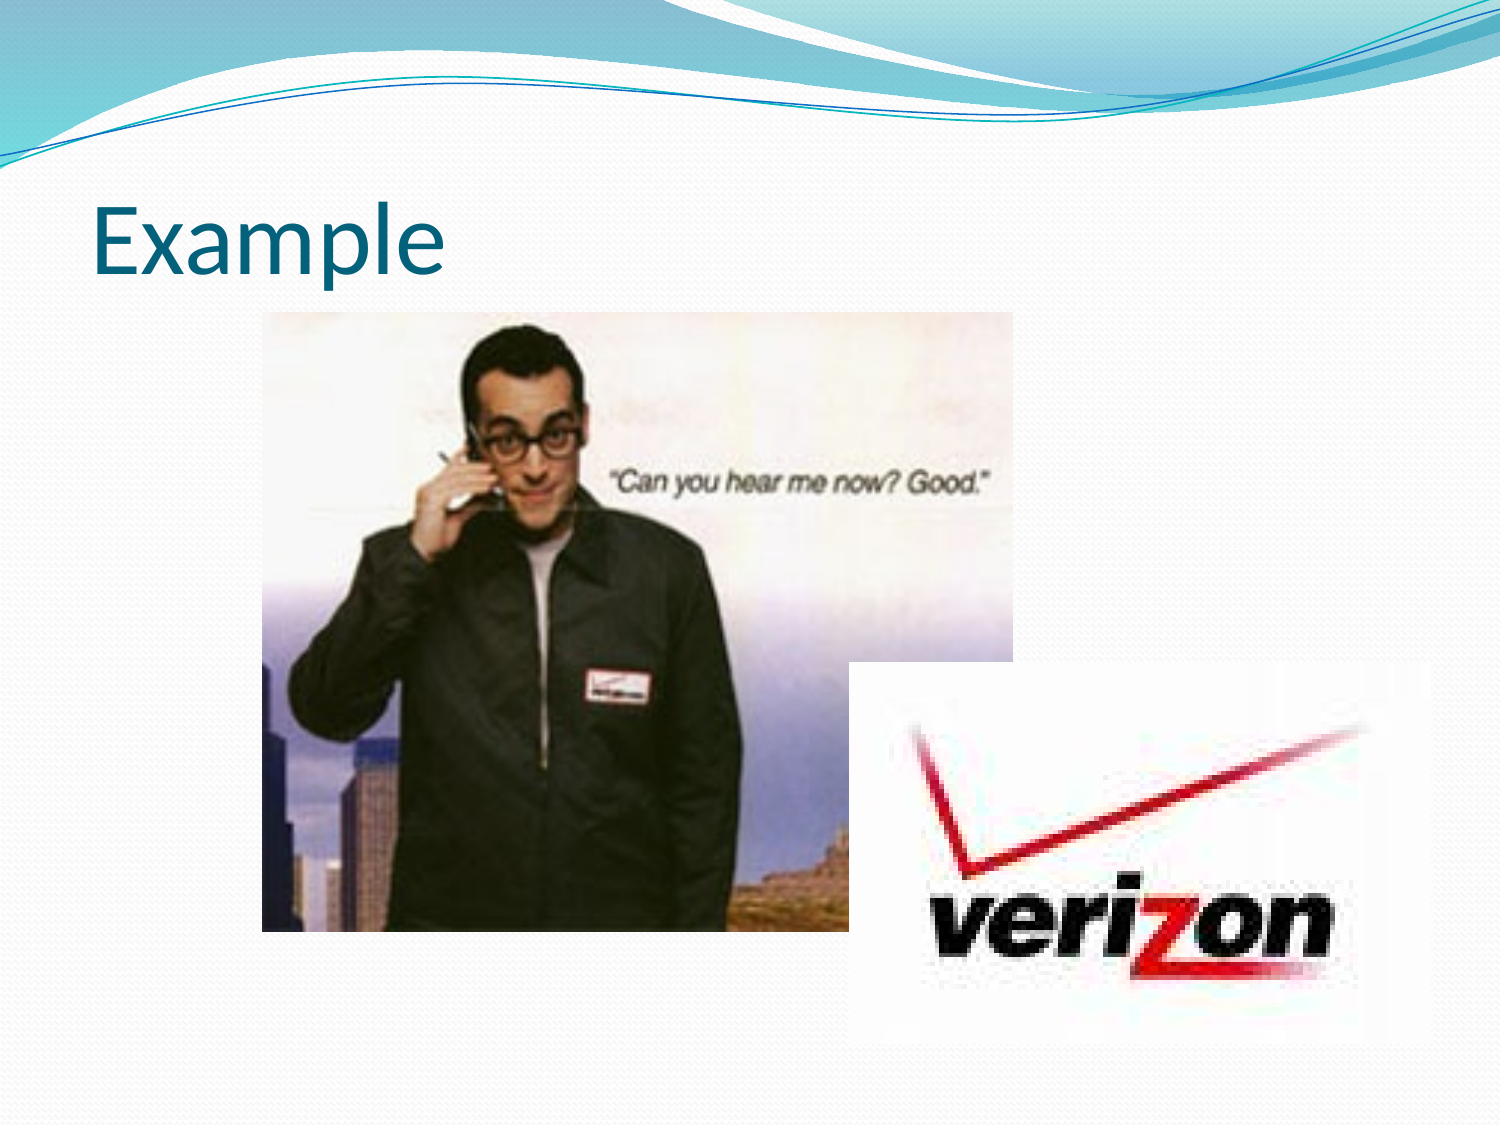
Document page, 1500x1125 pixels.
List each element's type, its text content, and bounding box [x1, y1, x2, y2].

picture [262, 312, 1432, 1044]
title Example [75, 115, 1425, 303]
